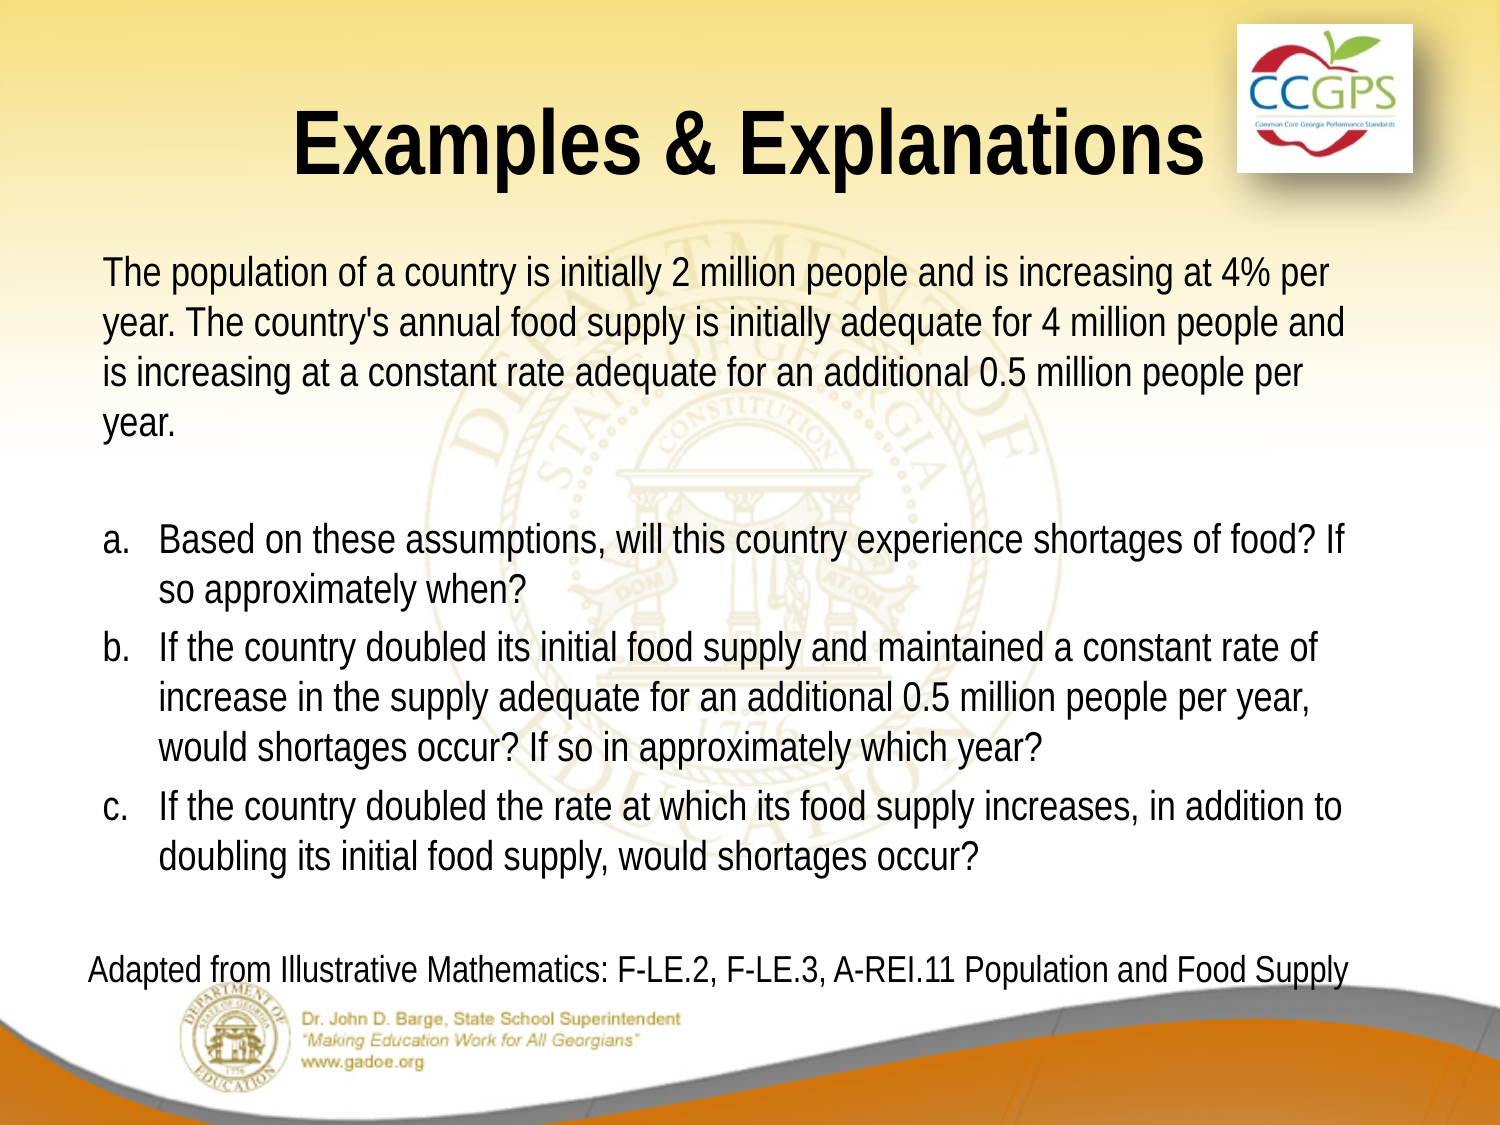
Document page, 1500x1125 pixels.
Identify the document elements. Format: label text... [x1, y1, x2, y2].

picture [0, 0, 1500, 1125]
subtitle The population of a country is initially 2 million people and is increasing at 4% per year. The country's annual food supply is initially adequate for 4 million people and is increasing at a constant rate adequate for an additional 0.5 million people per year. Based on these assumptions, will this country experience shortages of food? If so approximately when? If the country doubled its initial food supply and maintained a constant rate of increase in the supply adequate for an additional 0.5 million people per year, would shortages occur? If so in approximately which year? If the country doubled the rate at which its food supply increases, in addition to doubling its initial food supply, would shortages occur? [87, 237, 1388, 926]
title Examples & Explanations [112, 74, 1232, 201]
text_box Adapted from Illustrative Mathematics: F-LE.2, F-LE.3, A-REI.11 Population and Food Supply [73, 937, 1364, 998]
